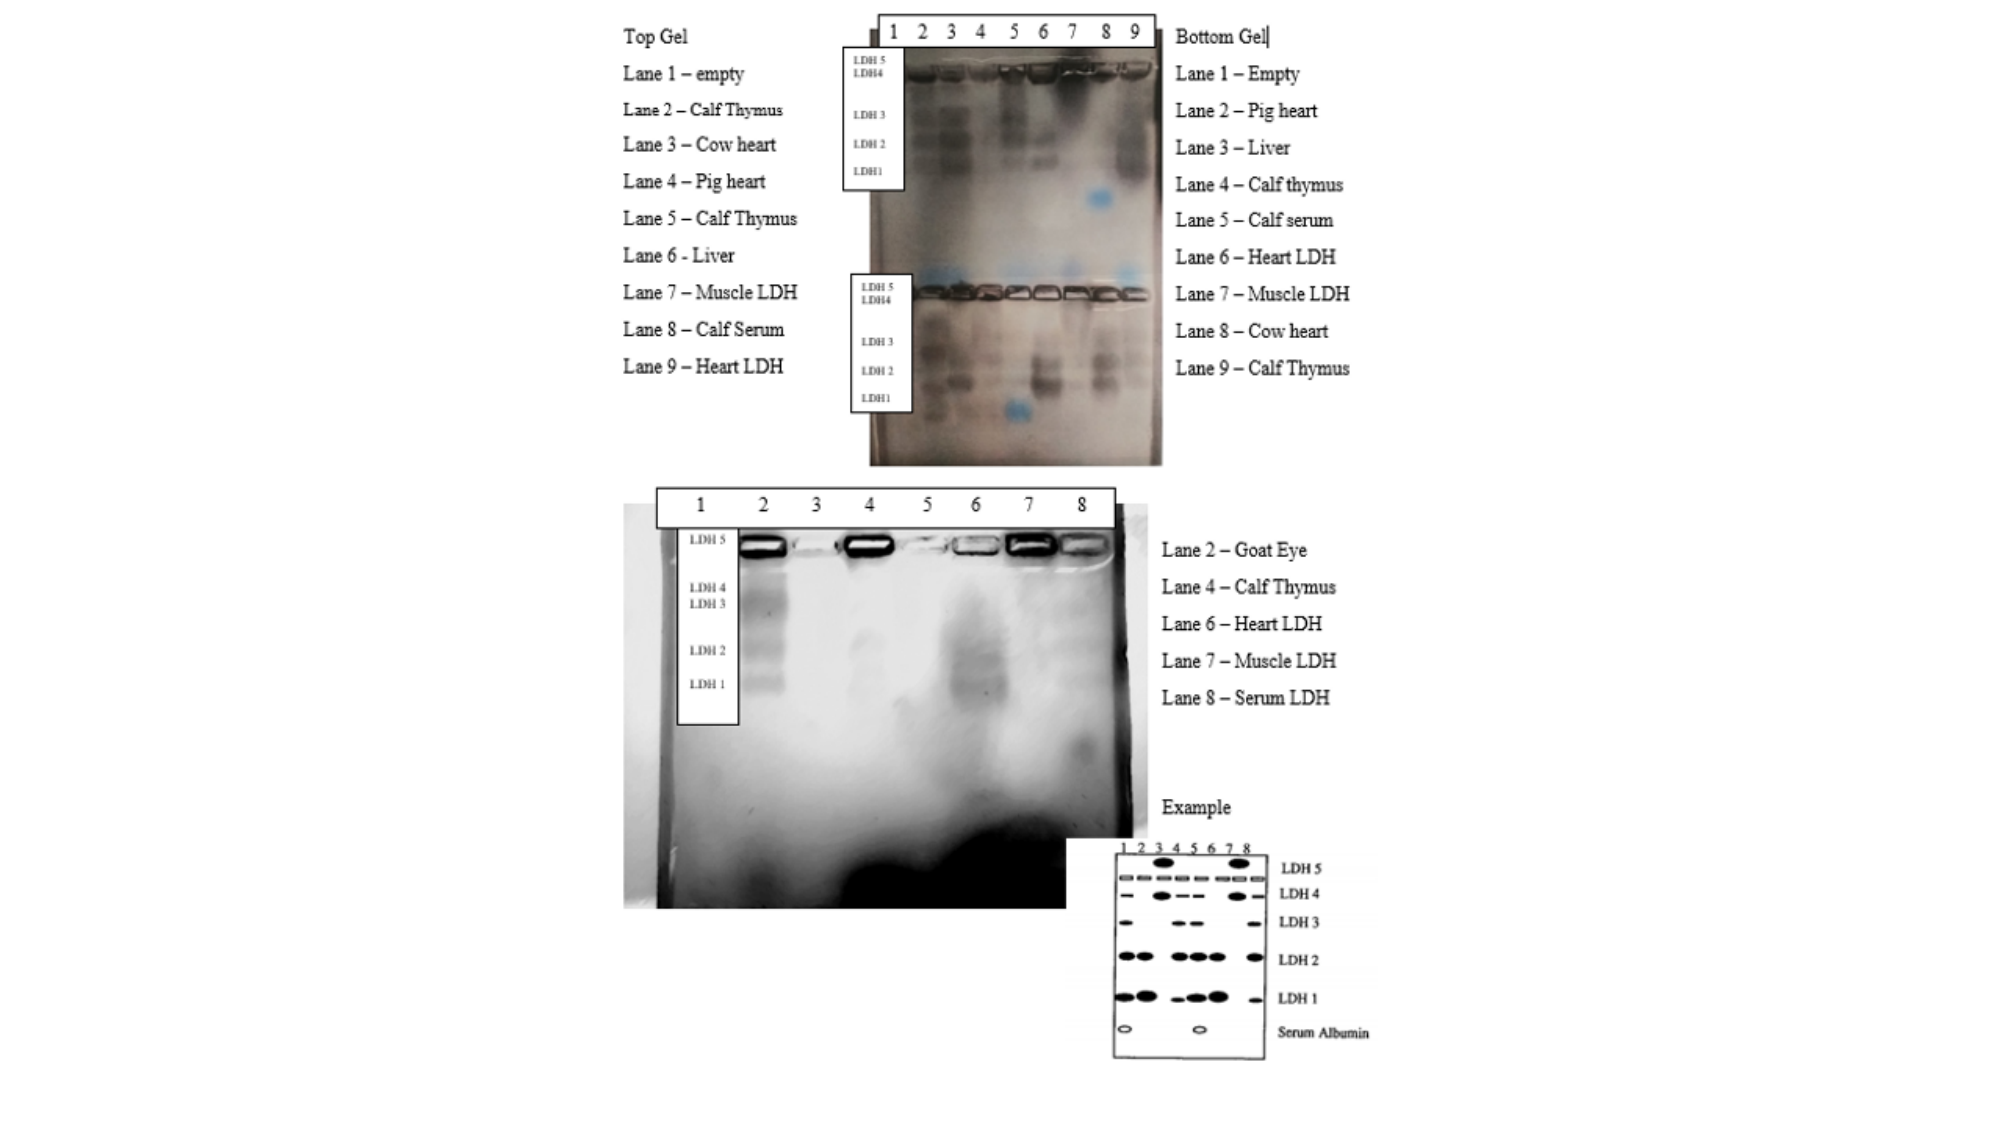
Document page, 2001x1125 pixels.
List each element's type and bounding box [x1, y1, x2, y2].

picture [597, 0, 1403, 1125]
